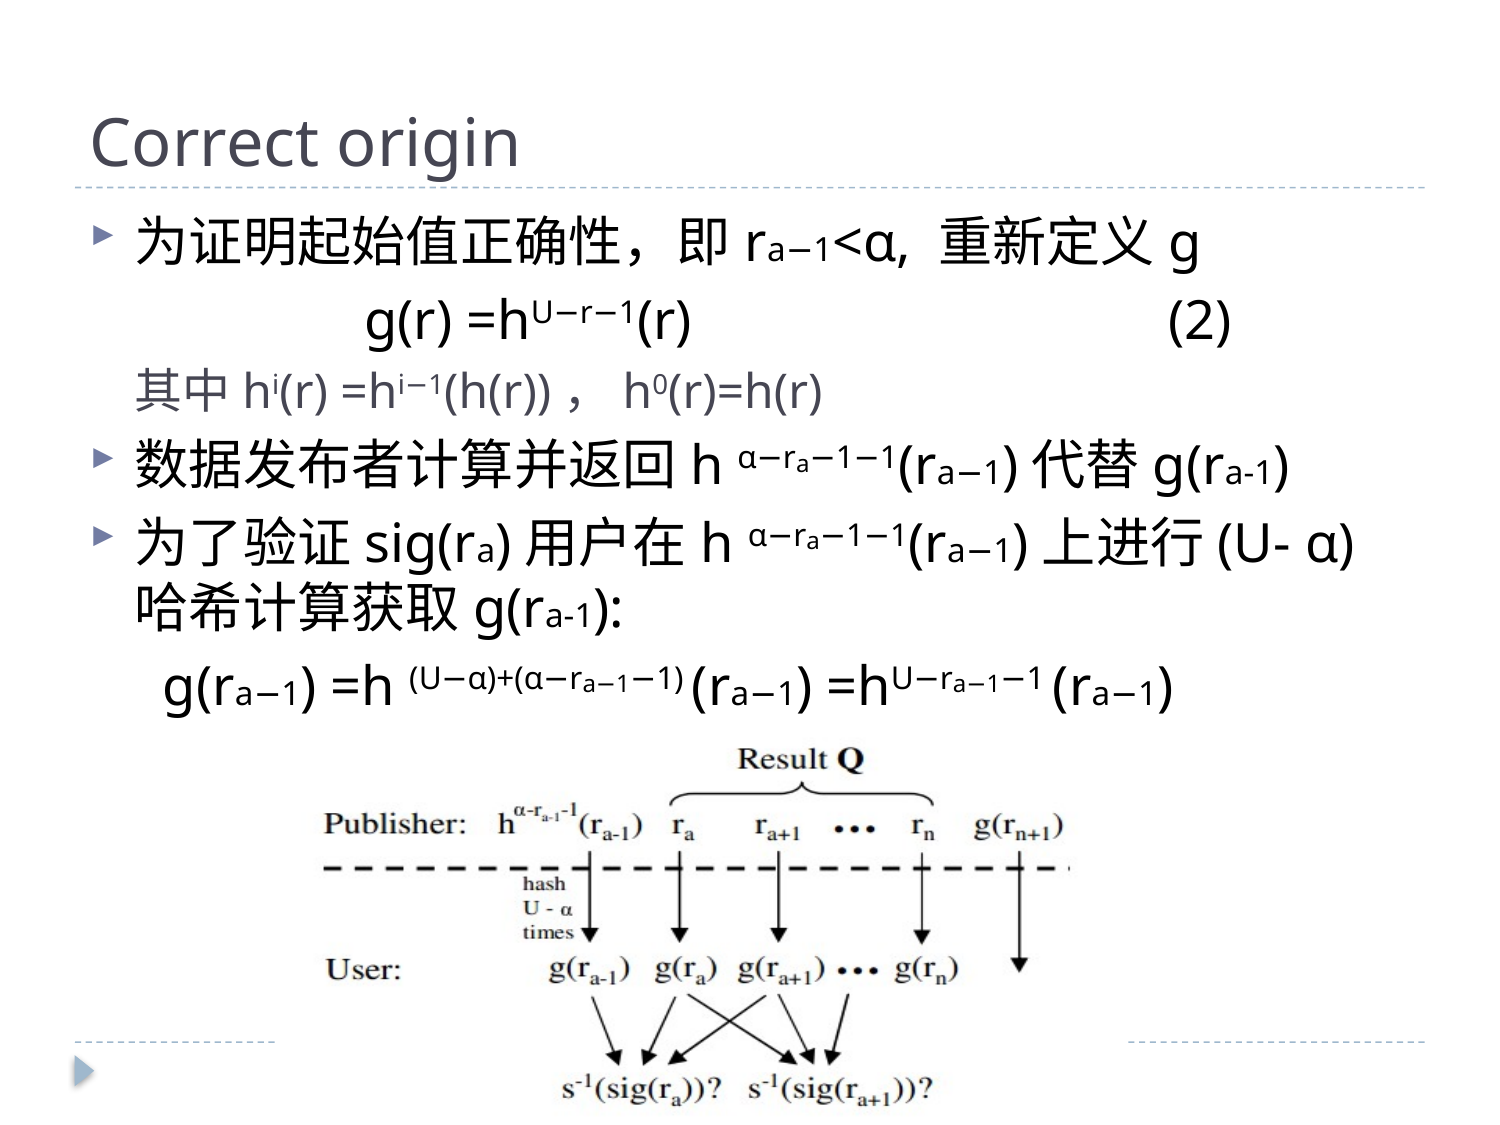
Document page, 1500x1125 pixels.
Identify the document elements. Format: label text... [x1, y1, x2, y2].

title Correct origin [75, 24, 1425, 188]
picture [277, 727, 1128, 1125]
list 为证明起始值正确性，即ra−1<α, 重新定义g g(r) =hU−r−1(r) (2) 其中hi(r) =hi−1(h(r))，h0(r)=h(r) 数据发布者计算并返回h α−ra−1−1(ra−1)代替g(ra-1) 为了验证sig(ra)用户在h α−ra−1−1(ra−1)上进行(U- α)哈希计算获取g(ra-1): g(ra−1) =h (U−α)+(α−ra−1−1) (ra−1) =hU−ra−1−1 (ra−1) [75, 200, 1425, 1010]
